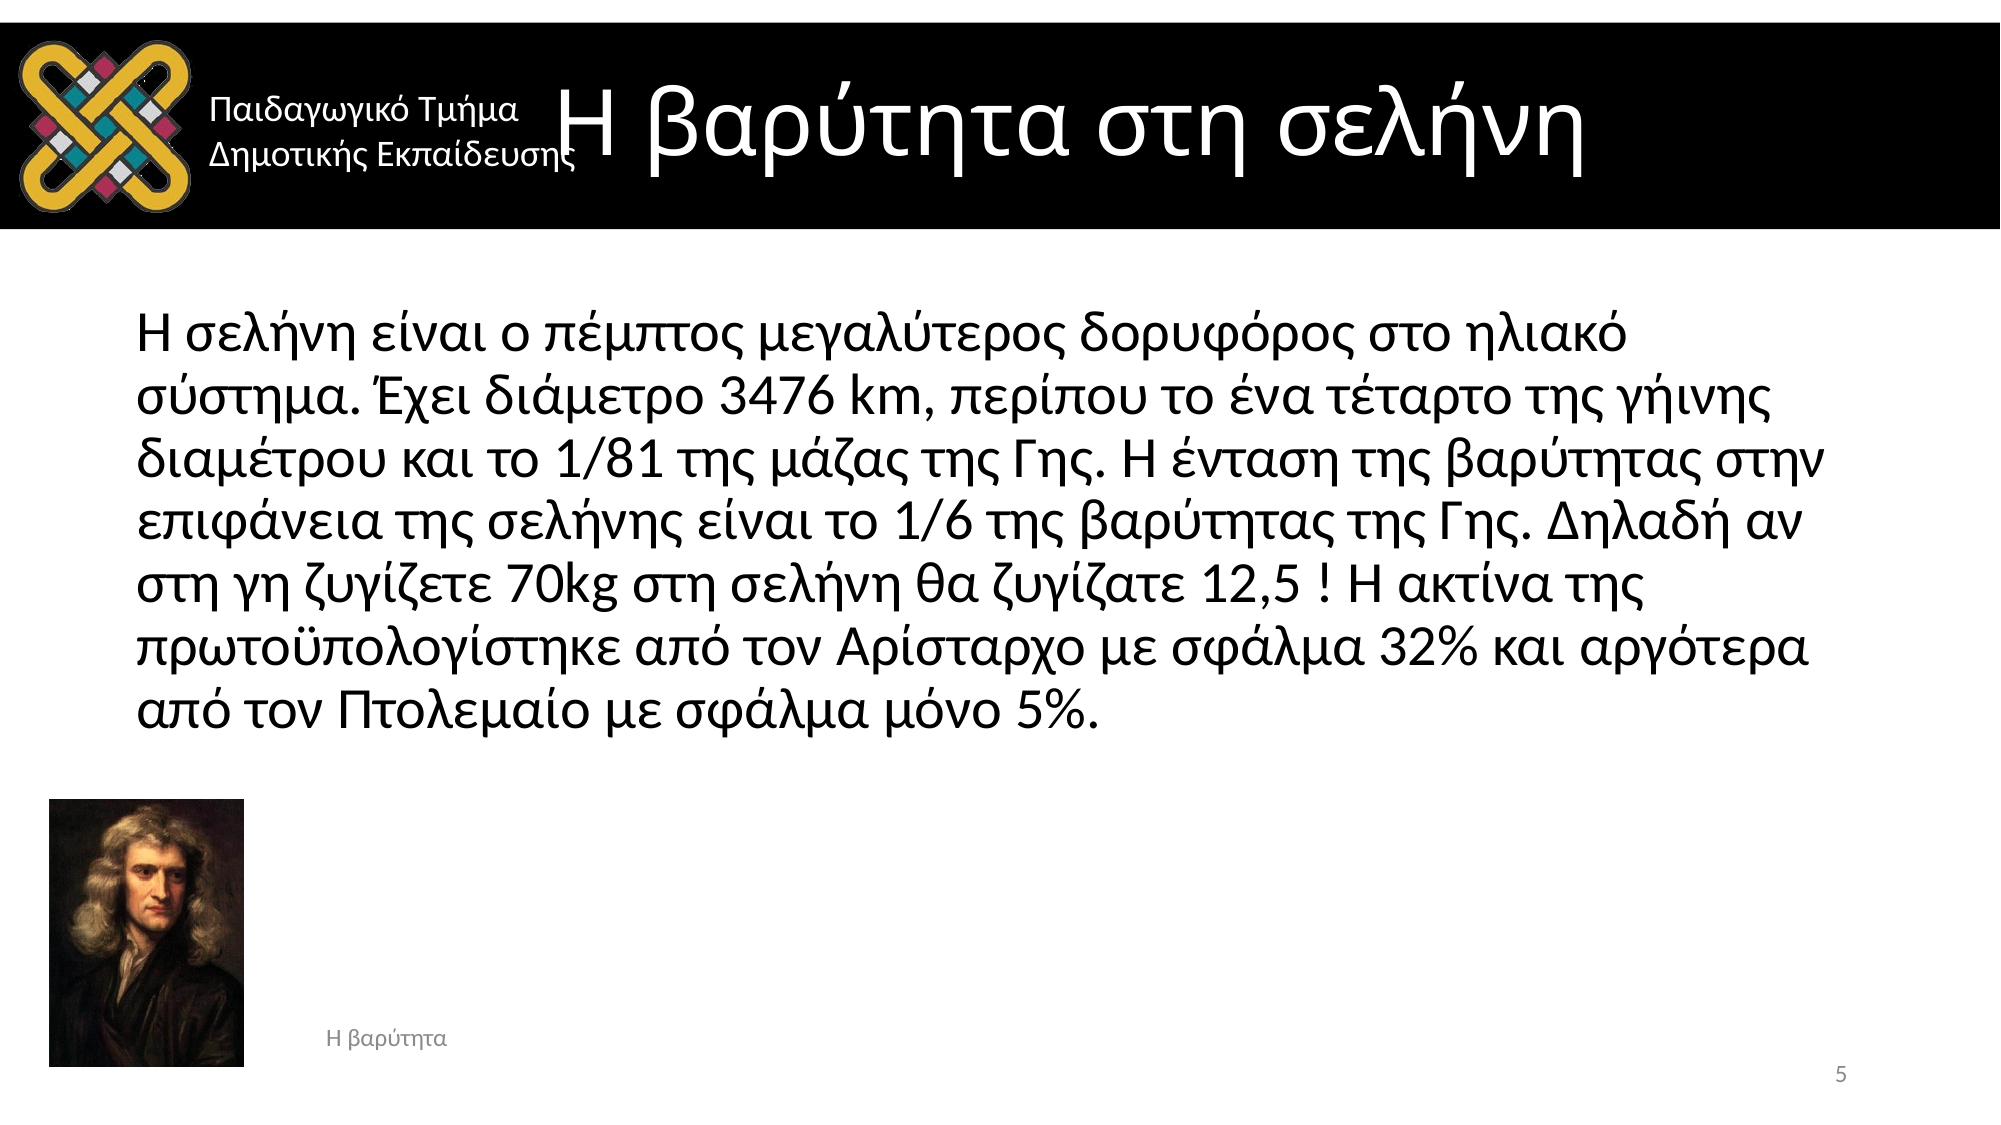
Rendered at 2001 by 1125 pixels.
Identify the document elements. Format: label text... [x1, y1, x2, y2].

list H σελήνη είναι ο πέμπτος μεγαλύτερος δορυφόρος στο ηλιακό σύστημα. Έχει διάμετρο 3476 km, περίπου το ένα τέταρτο της γήινης διαμέτρου και το 1/81 της μάζας της Γης. Η ένταση της βαρύτητας στην επιφάνεια της σελήνης είναι το 1/6 της βαρύτητας της Γης. Δηλαδή αν στη γη ζυγίζετε 70kg στη σελήνη θα ζυγίζατε 12,5 ! Η ακτίνα της πρωτοϋπολογίστηκε από τον Αρίσταρχο με σφάλμα 32% και αργότερα από τον Πτολεμαίο με σφάλμα μόνο 5%. [121, 293, 1847, 1008]
footer Η βαρύτητα [49, 1006, 725, 1067]
slide_number 5 [1412, 1042, 1863, 1103]
text_box Παιδαγωγικό Τμήμα Δημοτικής Εκπαίδευσης [209, 76, 592, 181]
picture [0, 22, 209, 231]
title Η βαρύτητα στη σελήνη [209, 22, 2000, 230]
picture [49, 799, 121, 1006]
